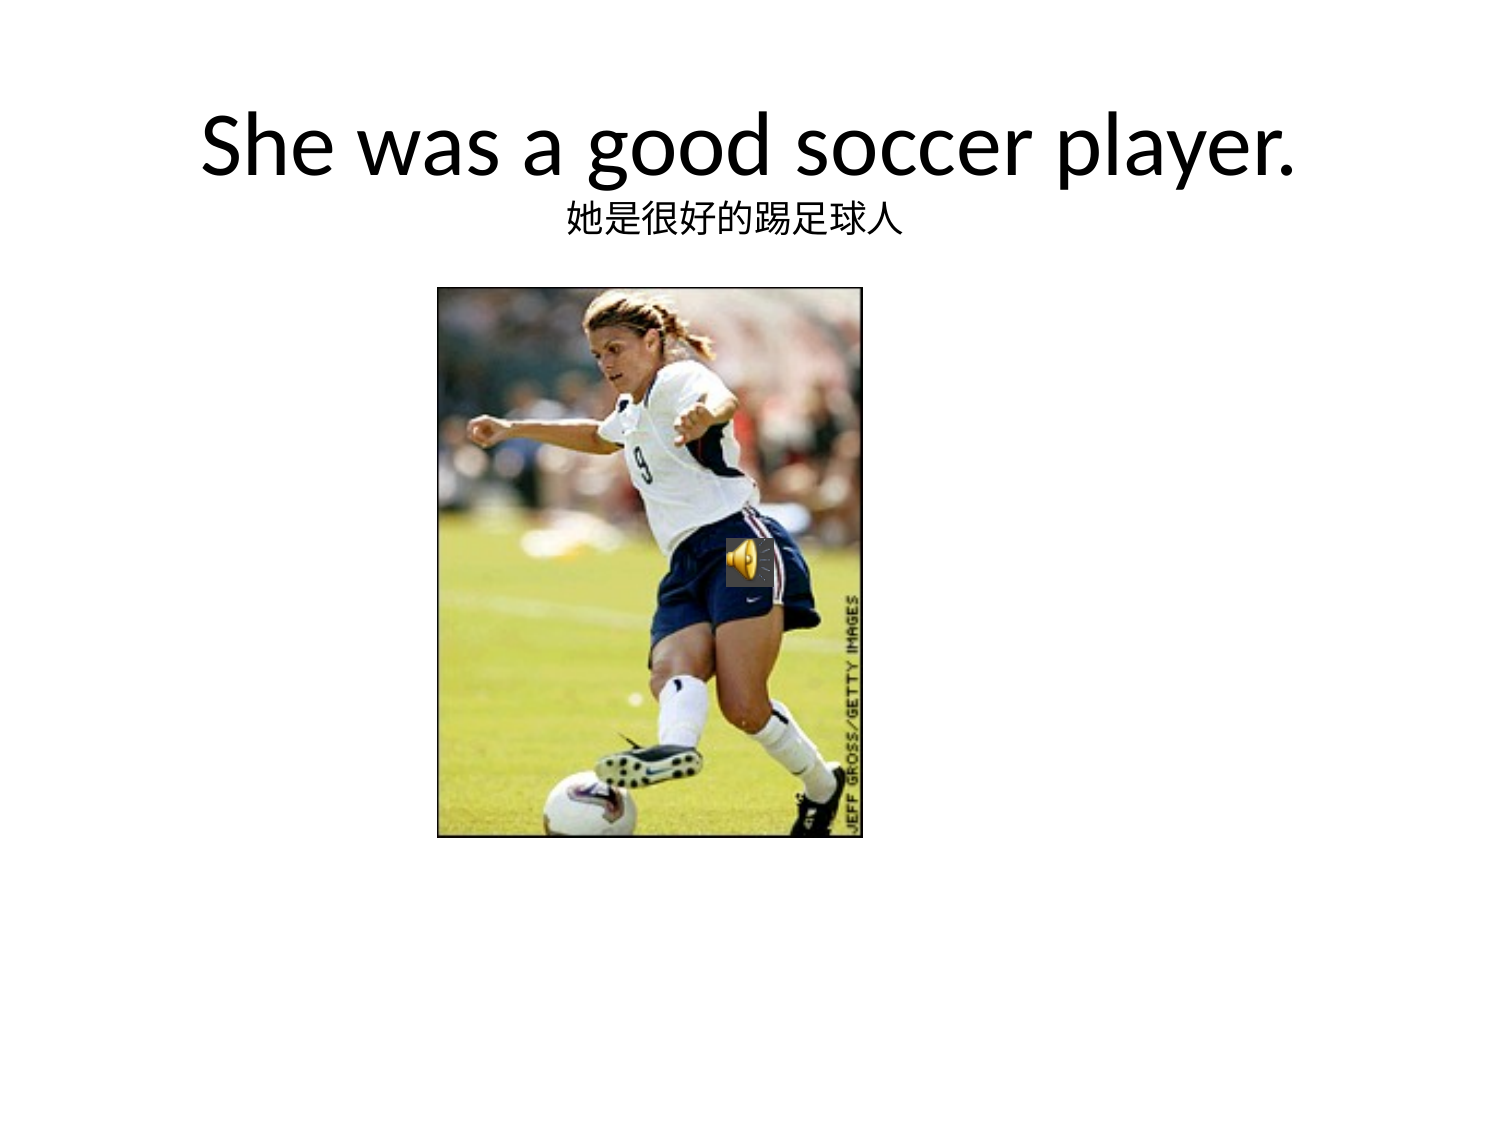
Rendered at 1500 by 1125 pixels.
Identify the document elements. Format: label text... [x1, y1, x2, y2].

text_box 她是很好的踢足球人 [551, 187, 920, 248]
title She was a good soccer player. [74, 44, 1426, 233]
picture [437, 287, 863, 838]
